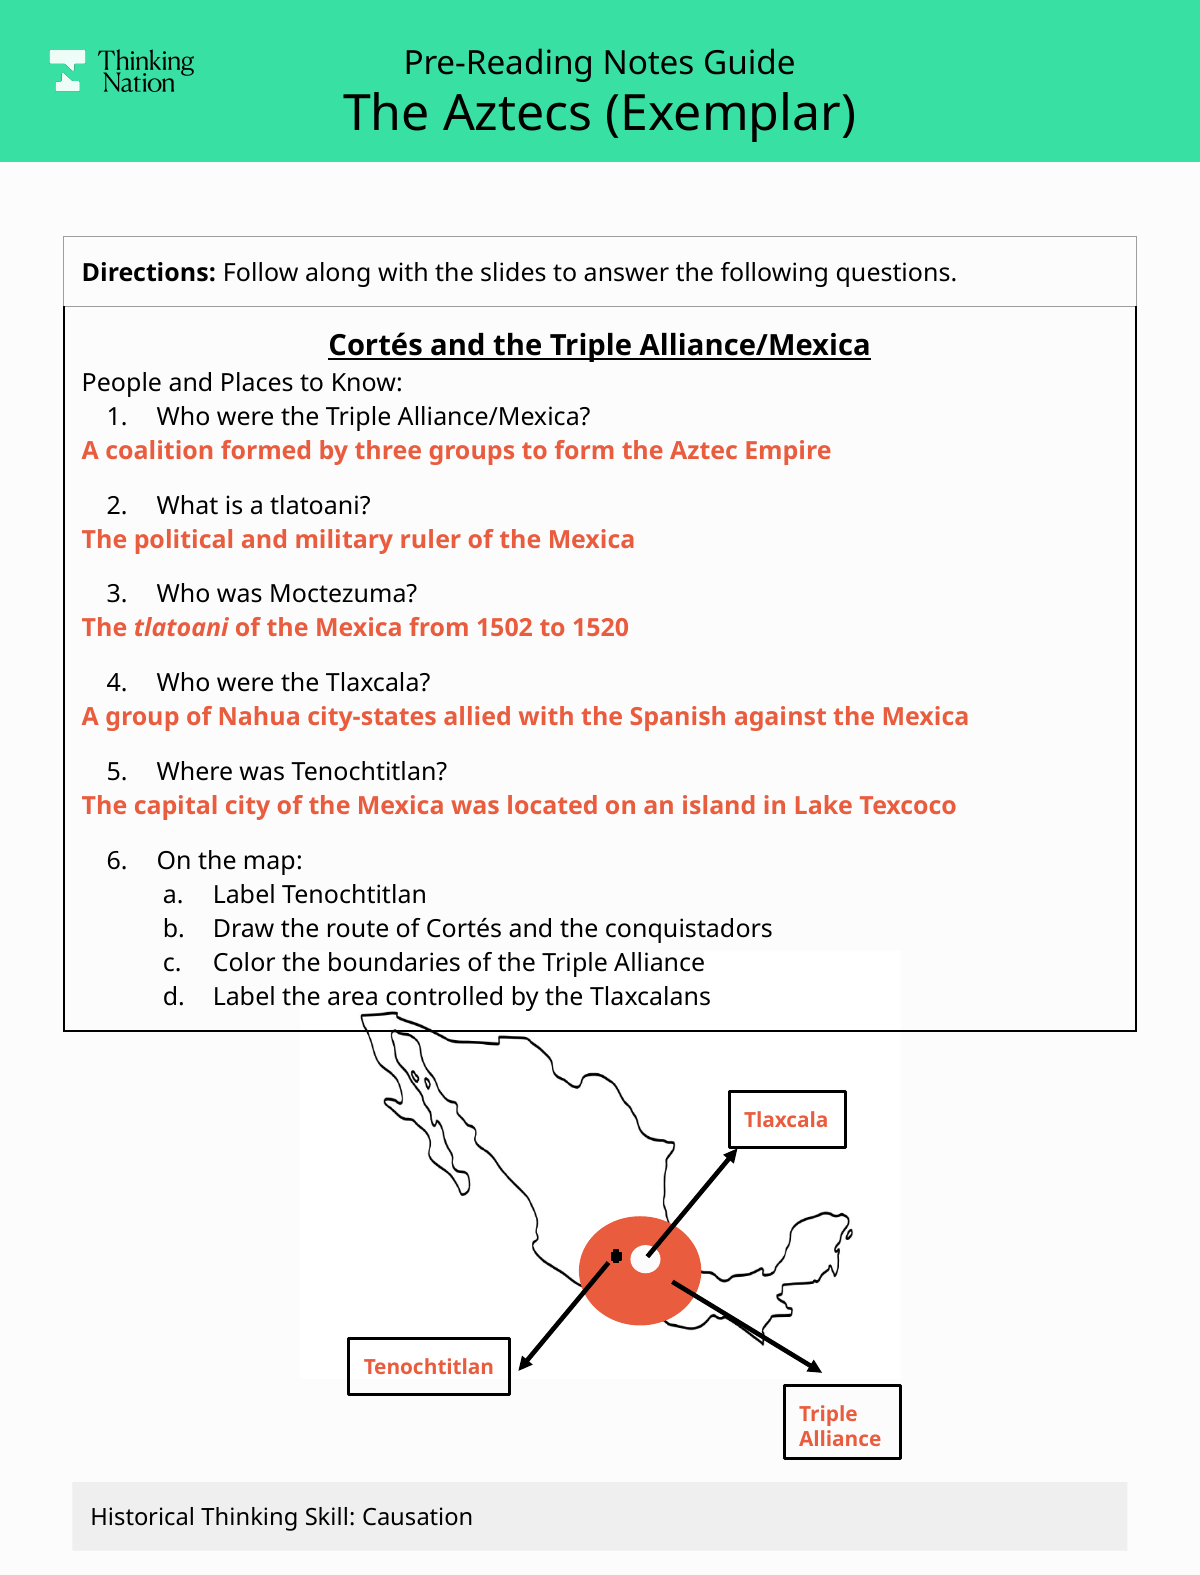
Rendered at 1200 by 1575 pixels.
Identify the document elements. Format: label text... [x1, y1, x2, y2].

picture [300, 863, 901, 1466]
text_box Tlaxcala [818, 1091, 846, 1148]
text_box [518, 1262, 609, 1372]
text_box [647, 1148, 738, 1257]
table_cell Cortés and the Triple Alliance/Mexica People and Places to Know: Who were the Triple Alliance/Mexica? A coalition formed by three groups to form the Aztec Empire What is a tlatoani? The political and military ruler of the Mexica Who was Moctezuma? The tlatoani of the Mexica from 1502 to 1520 Who were the Tlaxcala? A group of Nahua city-states allied with the Spanish against the Mexica Where was Tenochtitlan? The capital city of the Mexica was located on an island in Lake Texcoco On the map: Label Tenochtitlan Draw the route of Cortés and the conquistadors Color the boundaries of the Triple Alliance Label the area controlled by the Tlaxcalans [65, 307, 1135, 1030]
table_header Directions: Follow along with the slides to answer the following questions. [64, 237, 1136, 306]
text_box Pre-Reading Notes Guide The Aztecs (Exemplar) [0, 0, 1200, 162]
text_box Tenochtitlan [348, 1338, 380, 1395]
text_box Triple Alliance [818, 1385, 901, 1459]
picture [33, 35, 199, 105]
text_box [672, 1281, 823, 1374]
text_box Historical Thinking Skill: Causation [72, 1482, 1128, 1551]
